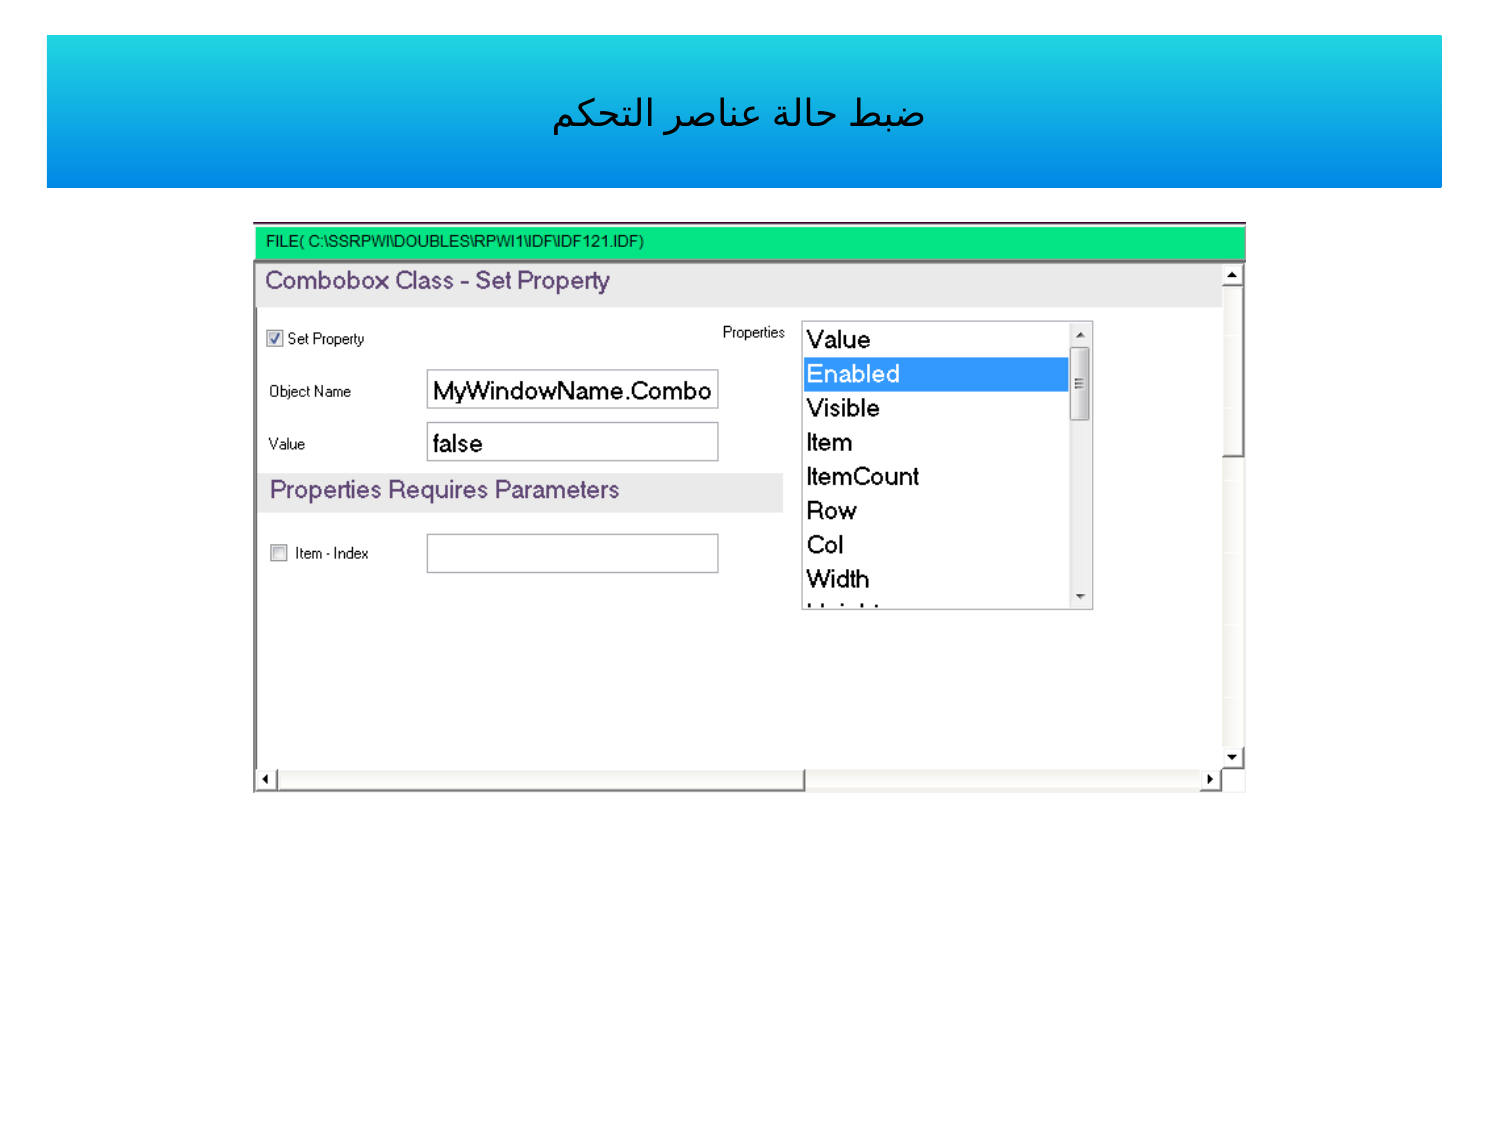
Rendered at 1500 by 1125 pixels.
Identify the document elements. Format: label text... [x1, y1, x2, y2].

picture [252, 222, 1247, 798]
title ضبط حالة عناصر التحكم [46, 35, 1442, 188]
